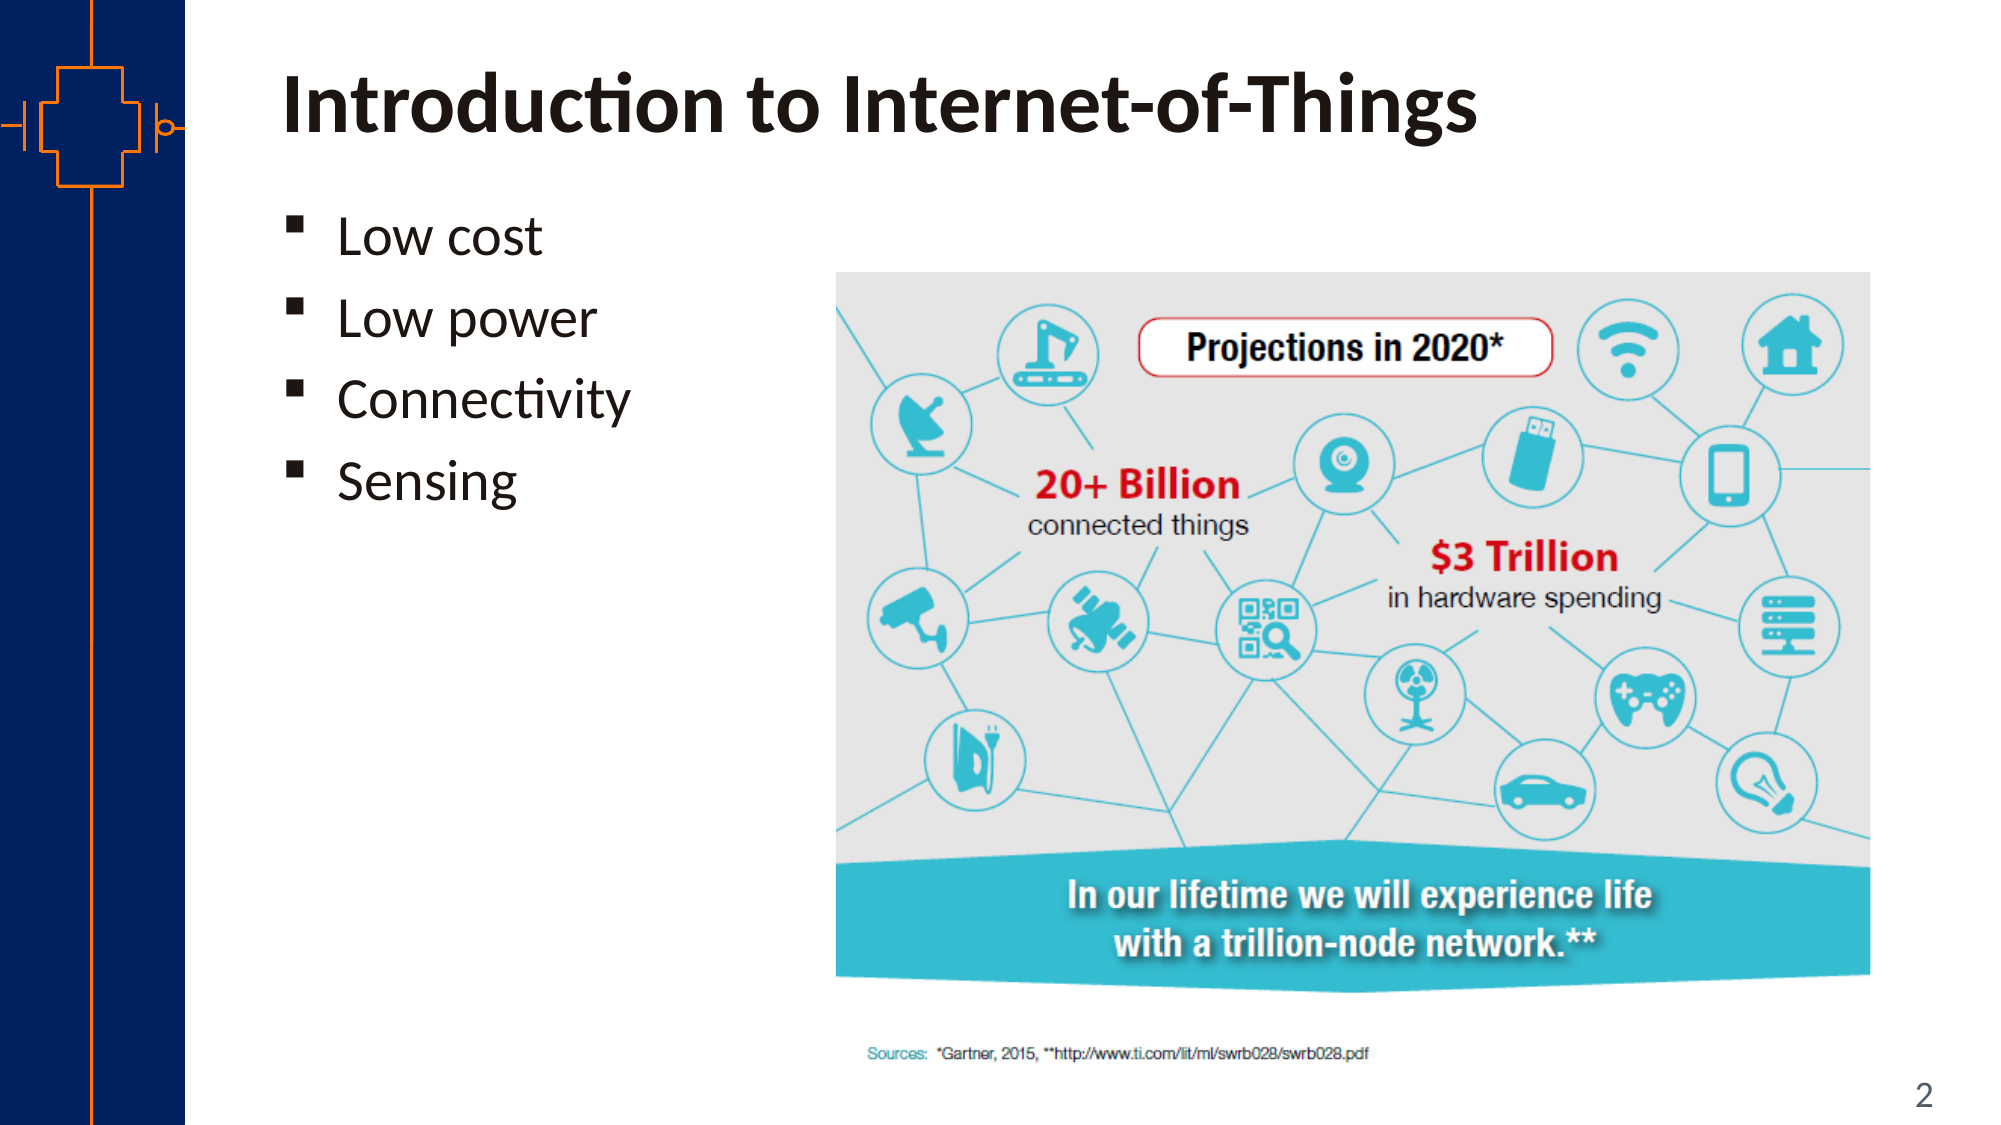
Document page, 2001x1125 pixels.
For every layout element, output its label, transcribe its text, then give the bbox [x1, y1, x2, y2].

slide_number 2 [1899, 1062, 1984, 1123]
list Low cost Low power Connectivity Sensing [266, 189, 1900, 1049]
picture [835, 272, 1871, 1063]
title Introduction to Internet-of-Things [266, 37, 1850, 157]
